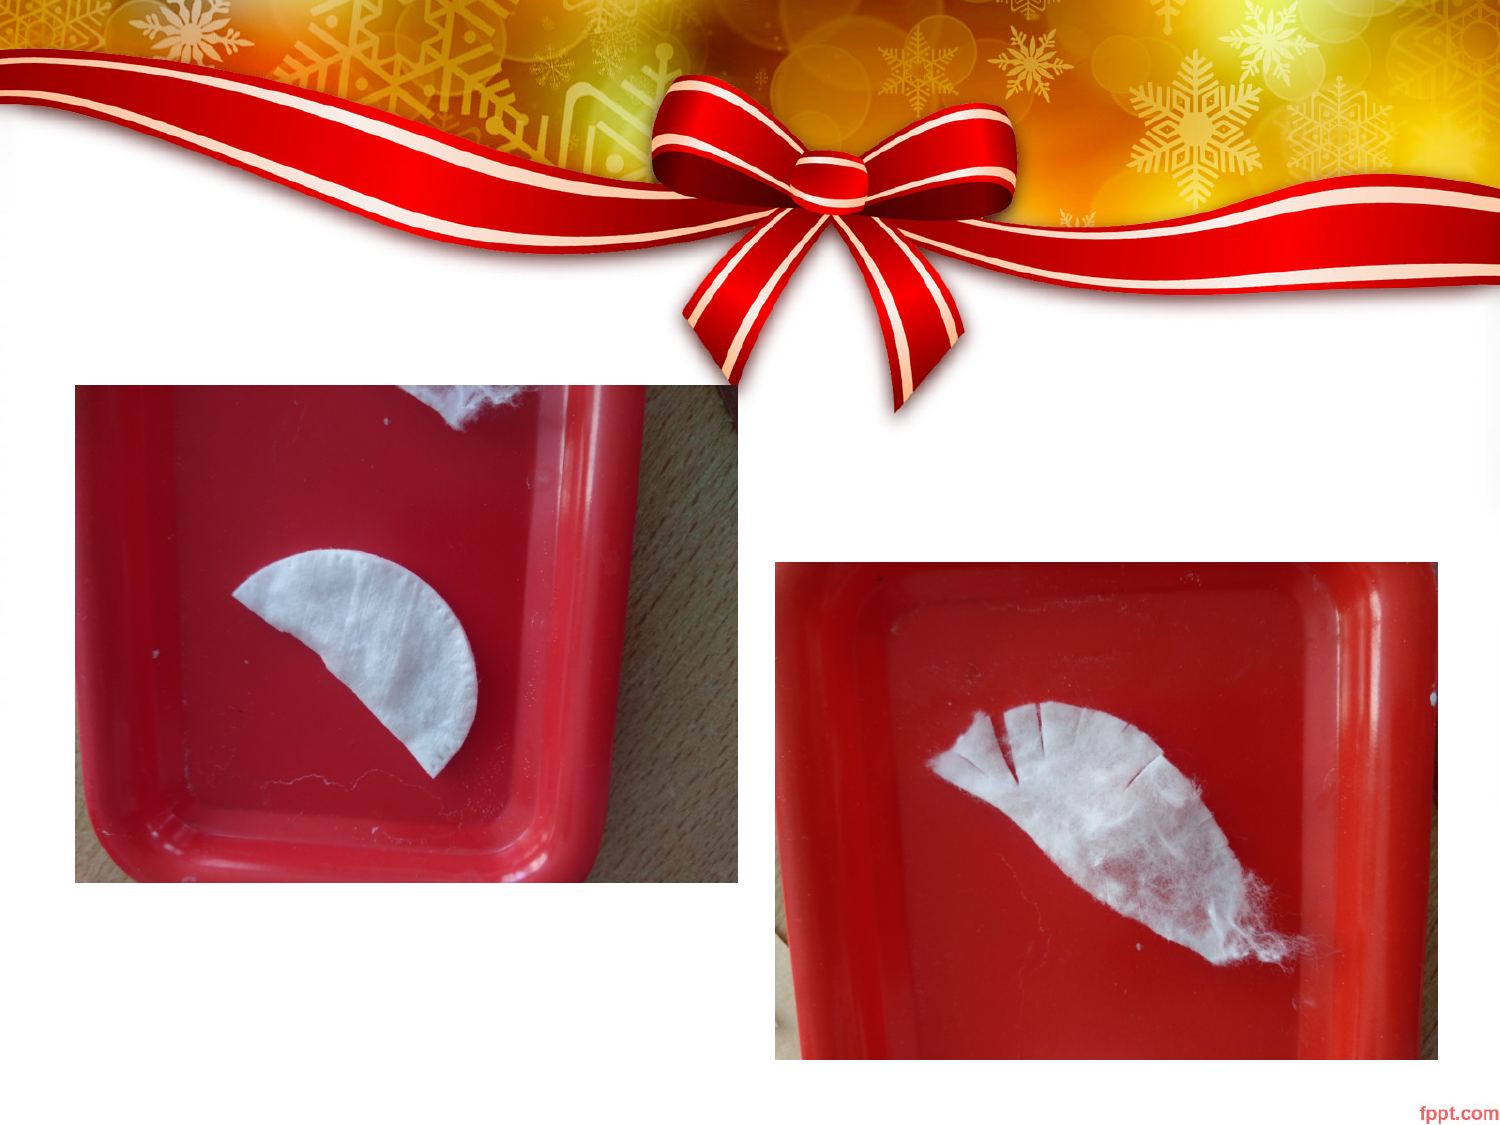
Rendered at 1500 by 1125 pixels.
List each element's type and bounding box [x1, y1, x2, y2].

list [74, 384, 738, 883]
picture [0, 0, 1500, 1125]
list [774, 562, 1438, 1060]
